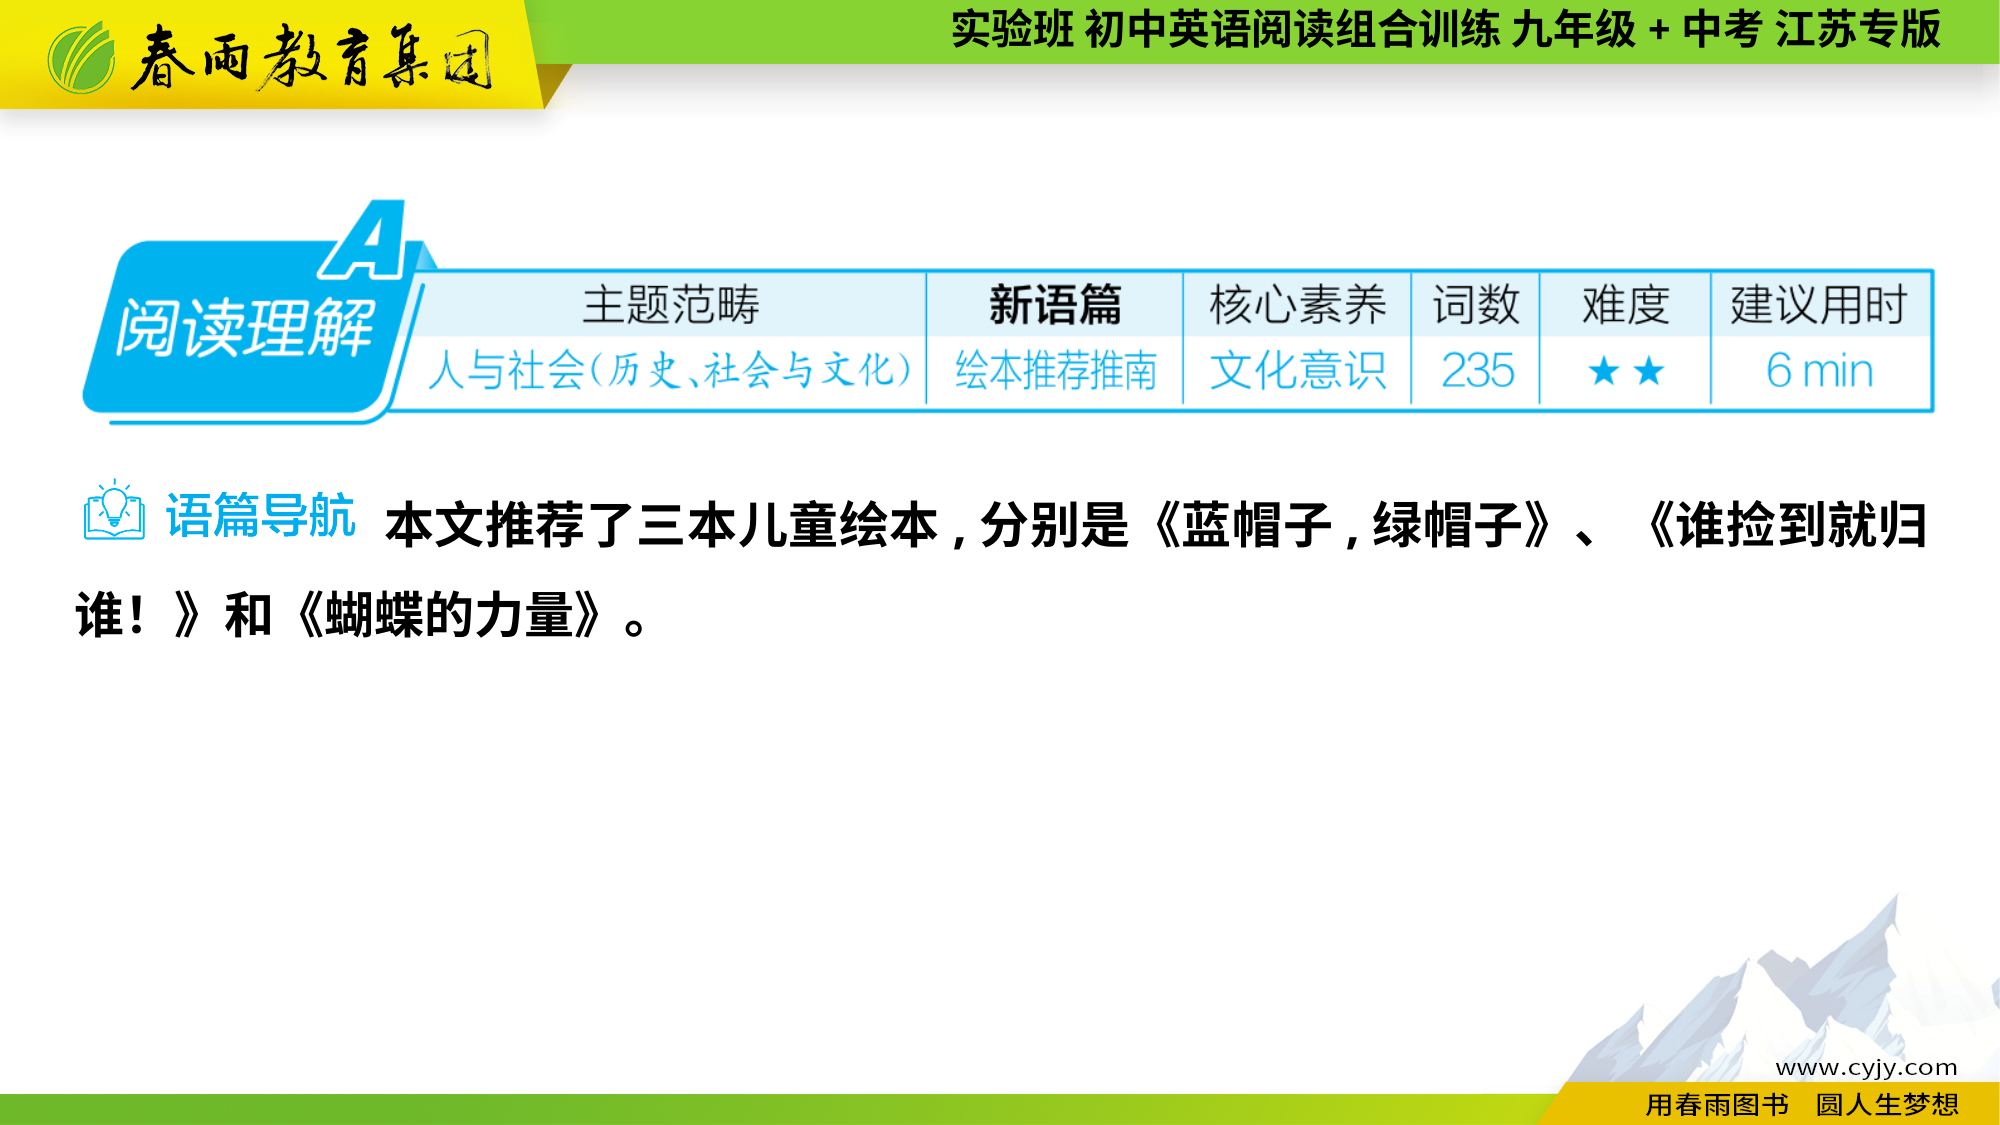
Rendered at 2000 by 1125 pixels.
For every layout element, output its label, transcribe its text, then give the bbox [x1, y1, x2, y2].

picture [0, 0, 2000, 1125]
list 本文推荐了三本儿童绘本,分别是《蓝帽子,绿帽子》、《谁捡到就归谁！》和《蝴蝶的力量》。 [59, 456, 1944, 642]
